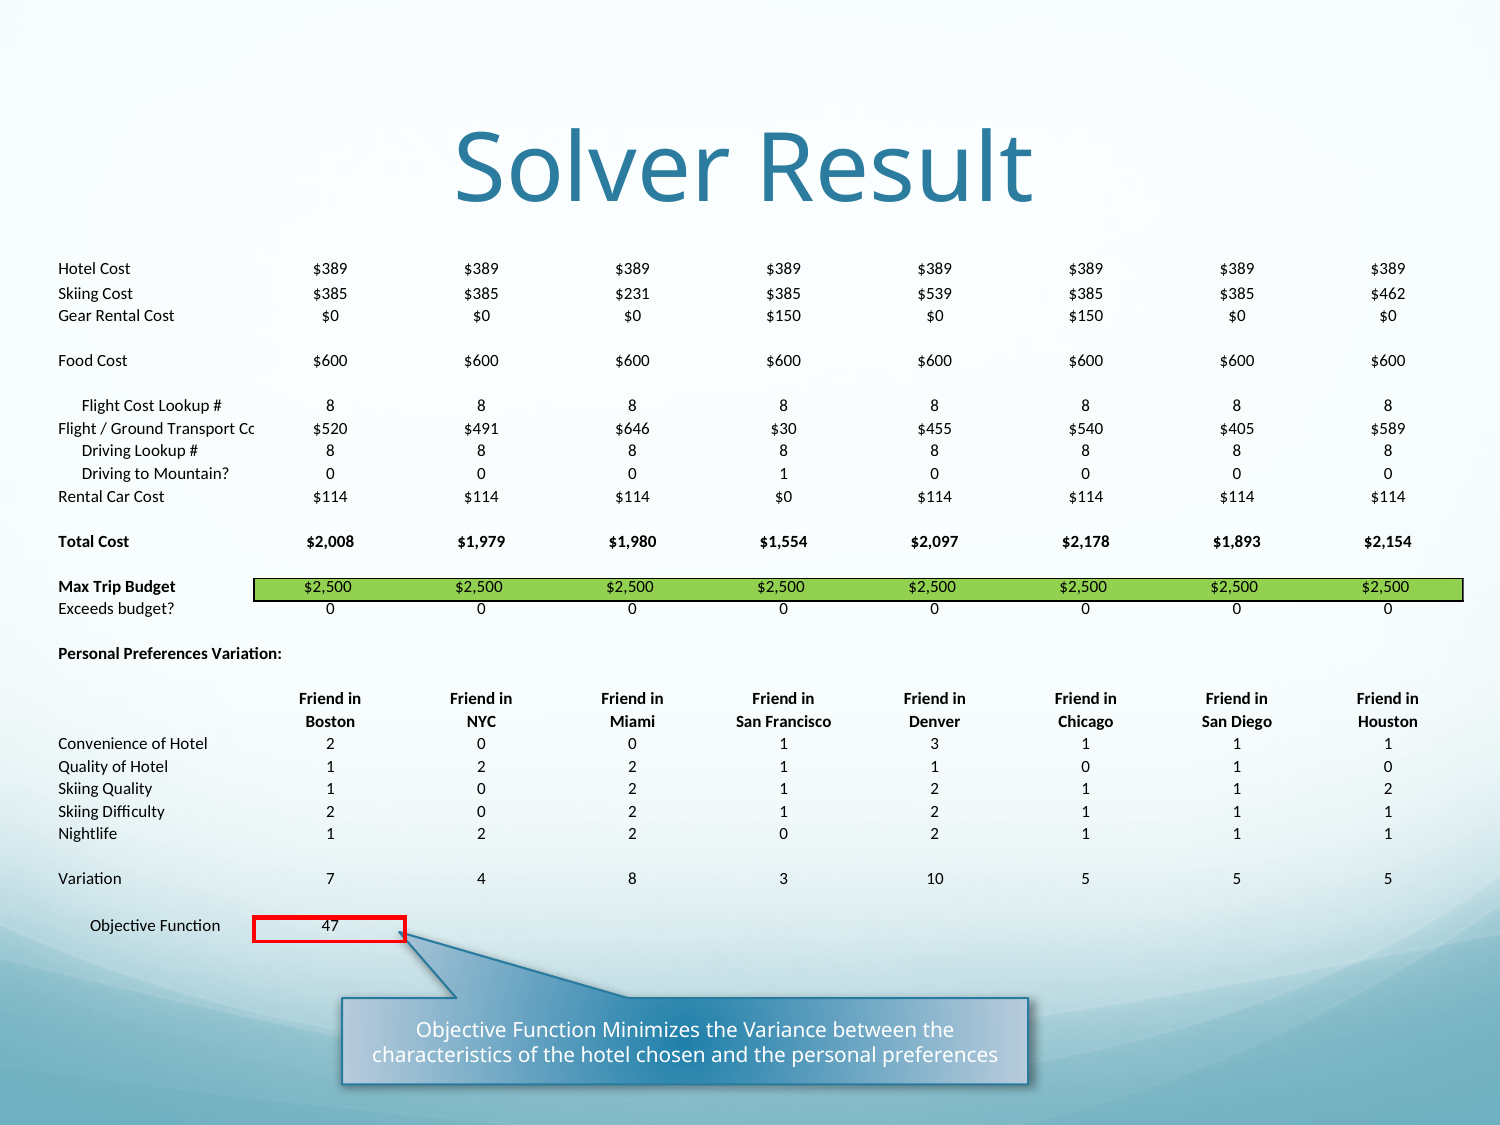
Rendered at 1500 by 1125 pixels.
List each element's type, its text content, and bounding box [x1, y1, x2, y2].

title Solver Result [83, 53, 1404, 229]
picture [54, 258, 1465, 944]
text_box Objective Function Minimizes the Variance between the characteristics of the hotel chosen and the personal preferences [341, 961, 1030, 1086]
